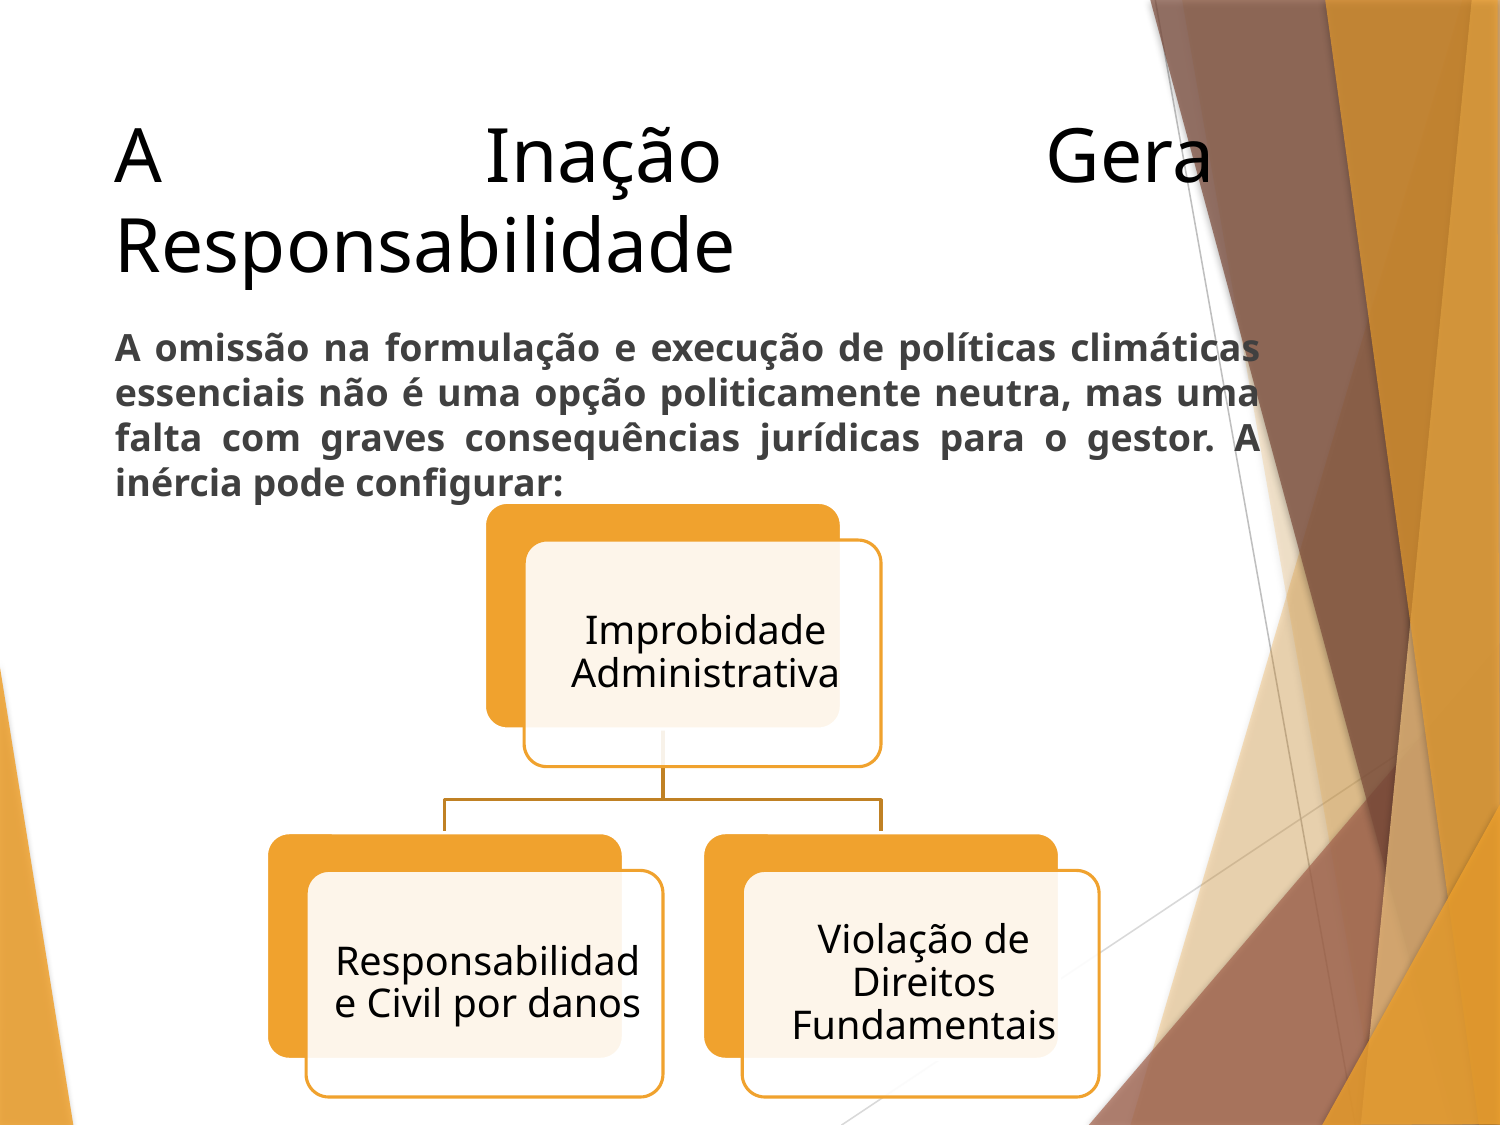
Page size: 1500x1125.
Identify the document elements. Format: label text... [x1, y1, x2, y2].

list A omissão na formulação e execução de políticas climáticas essenciais não é uma opção politicamente neutra, mas uma falta com graves consequências jurídicas para o gestor. A inércia pode configurar: [99, 316, 1277, 572]
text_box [121, 501, 1245, 1098]
title A Inação Gera Responsabilidade [99, 99, 1230, 316]
